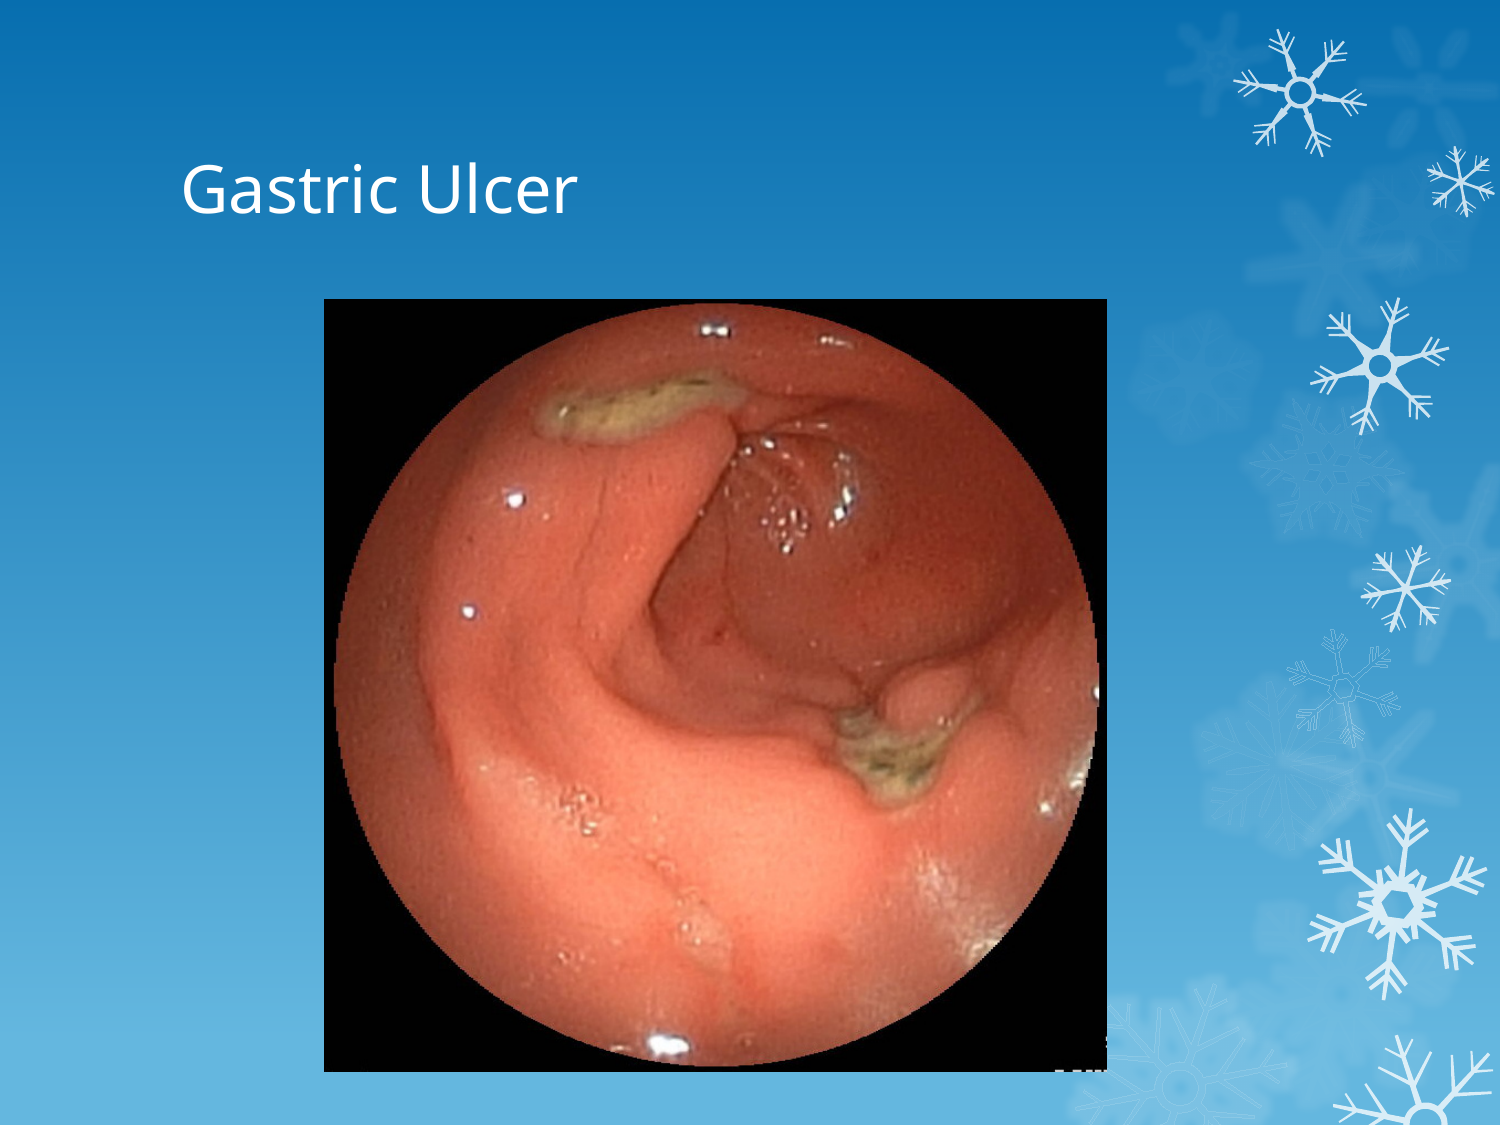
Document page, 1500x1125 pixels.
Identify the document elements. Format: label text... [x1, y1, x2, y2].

picture [324, 299, 1107, 1072]
title Gastric Ulcer [165, 110, 1335, 263]
